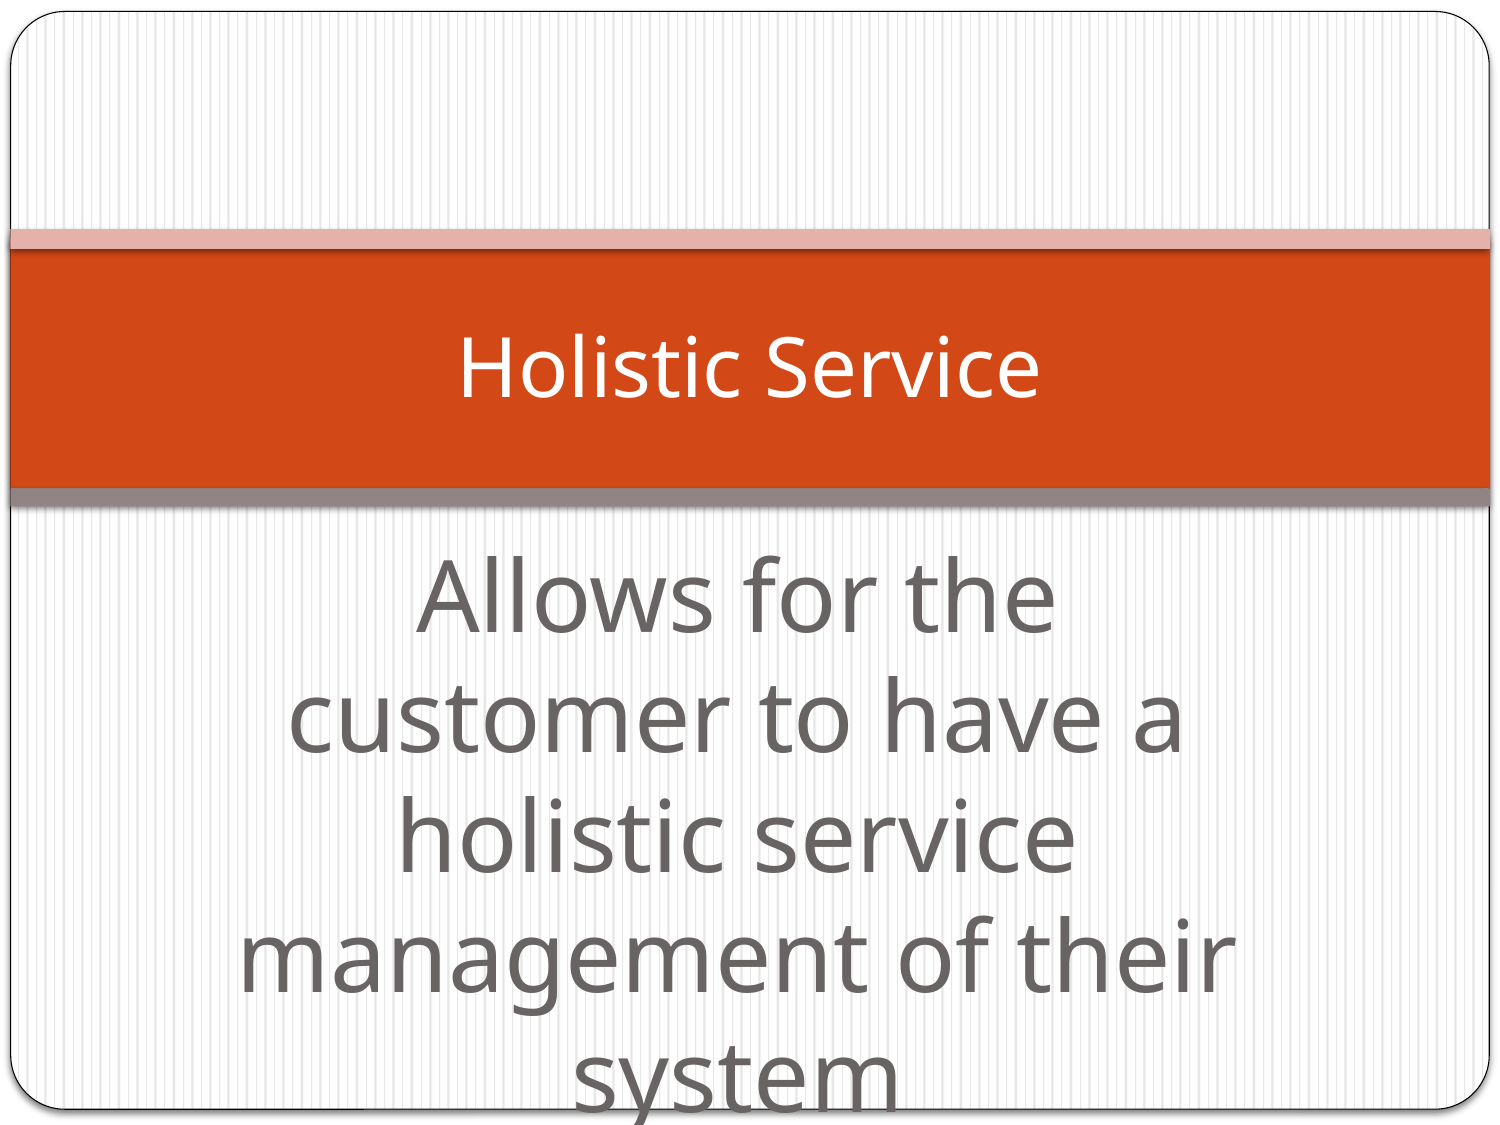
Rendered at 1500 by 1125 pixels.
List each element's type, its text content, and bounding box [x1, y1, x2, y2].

subtitle Allows for the customer to have a holistic service management of their system [212, 525, 1263, 788]
title Holistic Service [75, 247, 1425, 489]
